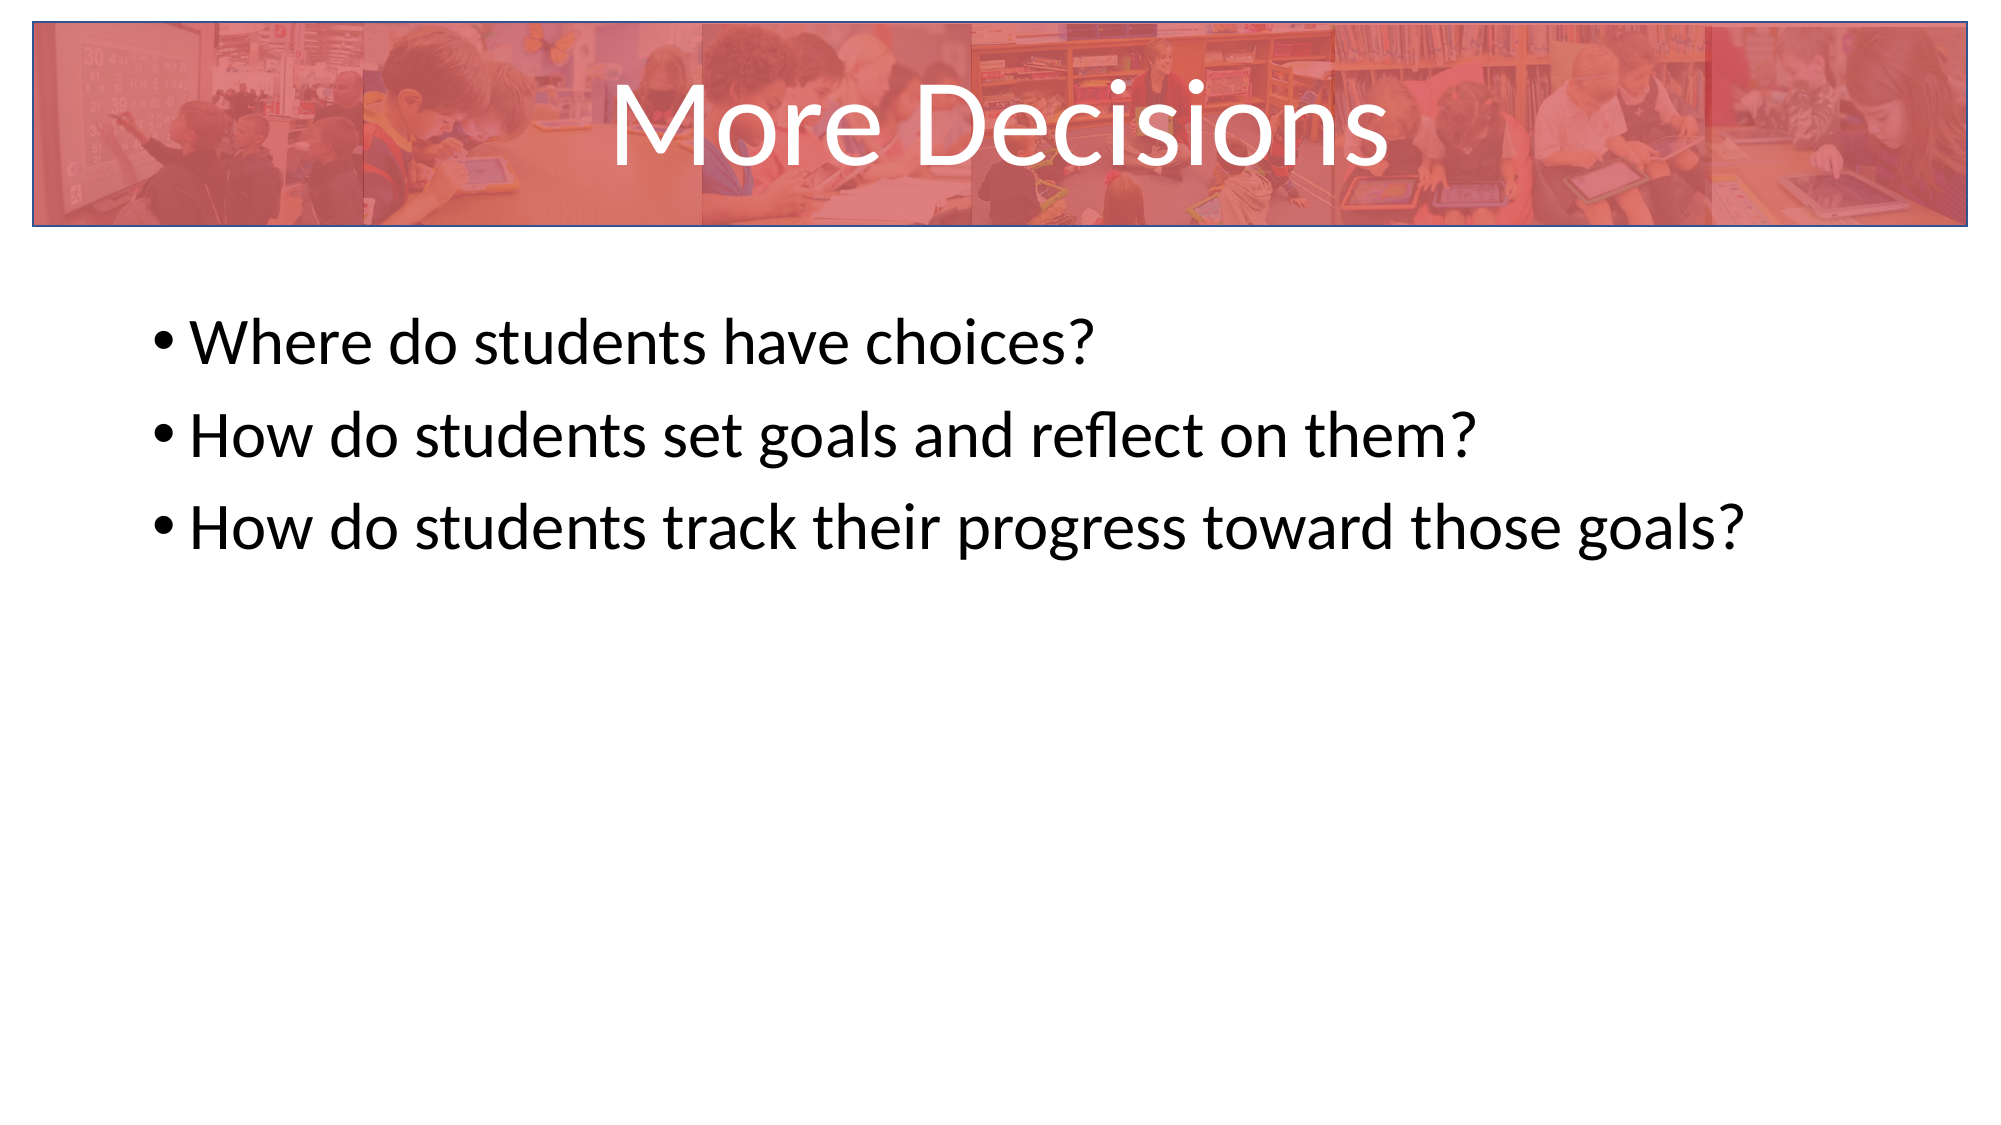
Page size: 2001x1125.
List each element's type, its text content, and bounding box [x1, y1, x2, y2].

list Where do students have choices? How do students set goals and reflect on them? How do students track their progress toward those goals? [137, 299, 1863, 1014]
title More Decisions [137, 24, 1863, 225]
